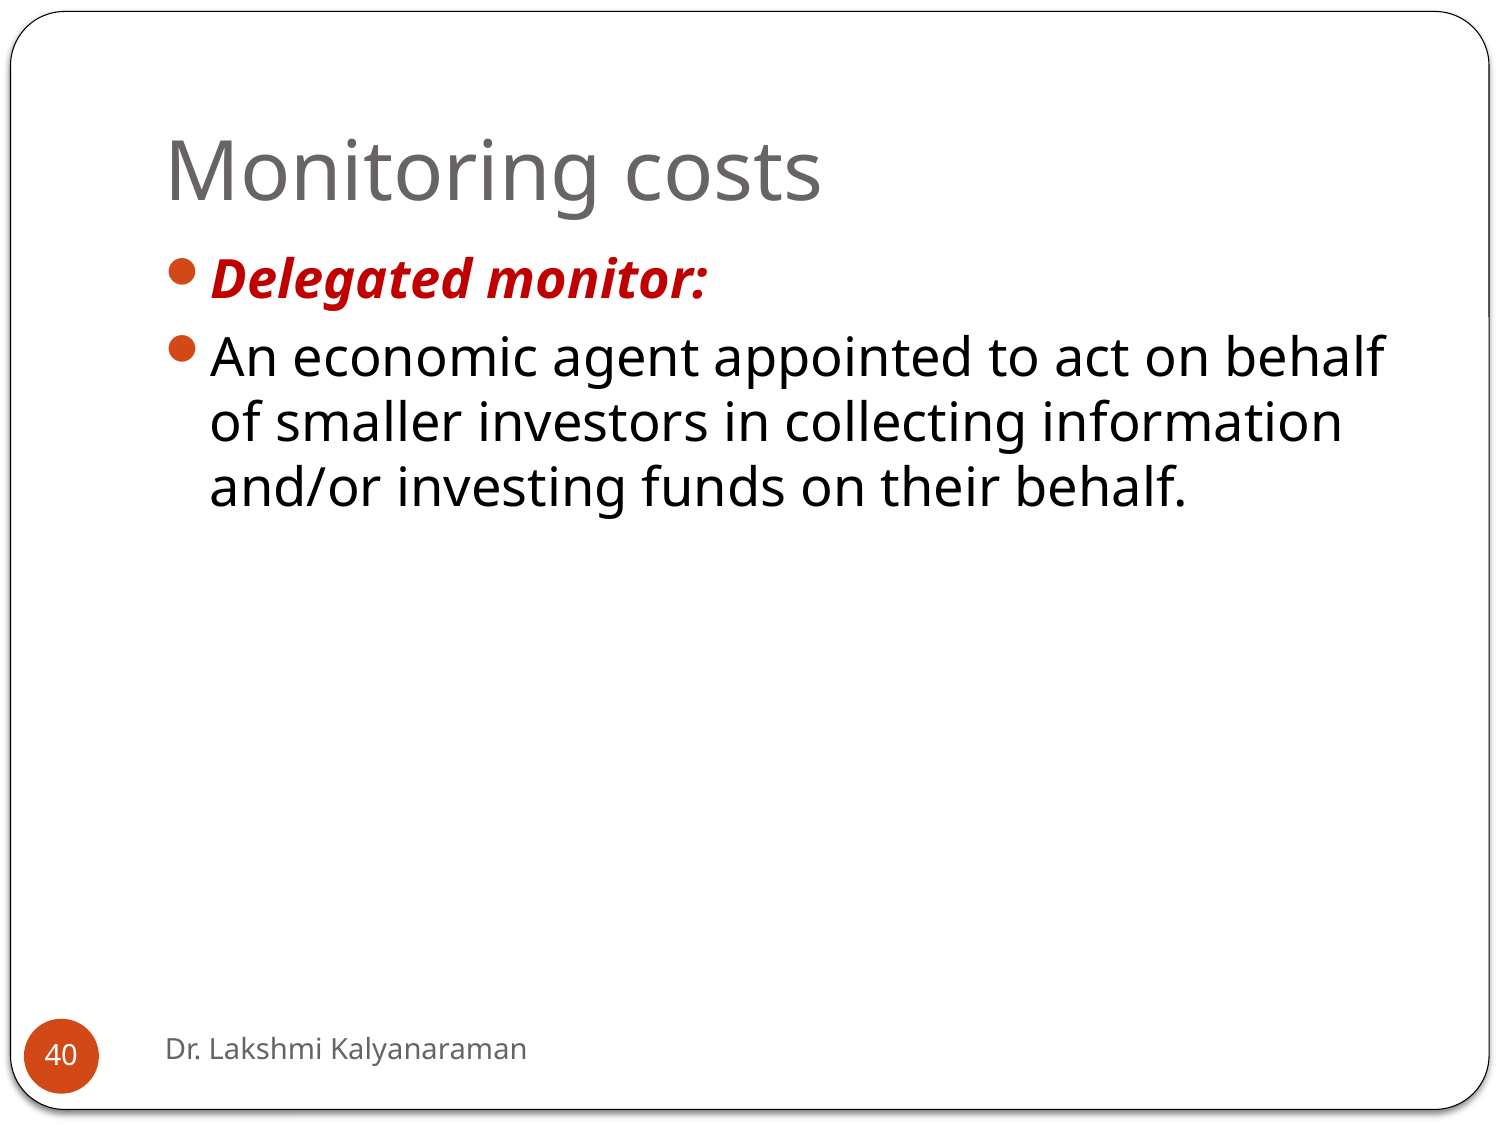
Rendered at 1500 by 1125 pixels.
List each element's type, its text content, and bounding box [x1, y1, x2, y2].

title Monitoring costs [150, 45, 1425, 233]
footer Dr. Lakshmi Kalyanaraman [150, 1012, 800, 1088]
list Delegated monitor: An economic agent appointed to act on behalf of smaller investors in collecting information and/or investing funds on their behalf. [150, 237, 1425, 988]
slide_number 40 [23, 1018, 99, 1094]
